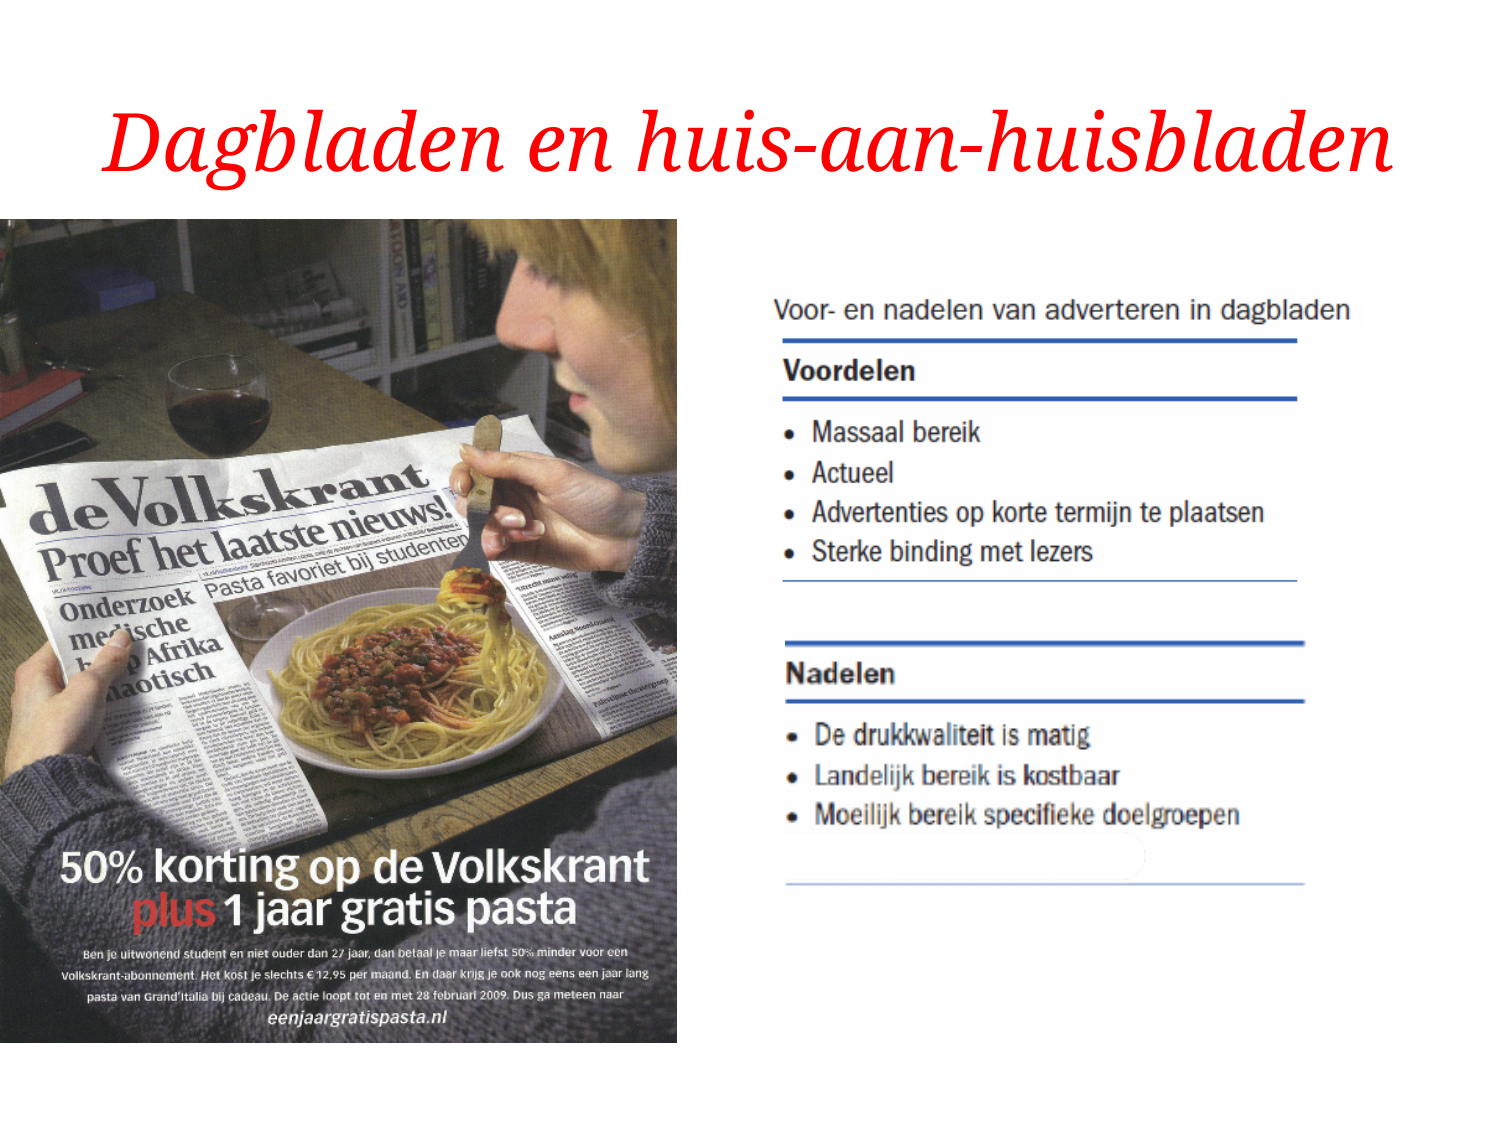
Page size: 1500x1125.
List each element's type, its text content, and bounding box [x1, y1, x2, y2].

picture [0, 219, 677, 1043]
title Dagbladen en huis-aan-huisbladen [75, 45, 1425, 233]
picture [749, 290, 1371, 593]
picture [784, 633, 1330, 915]
